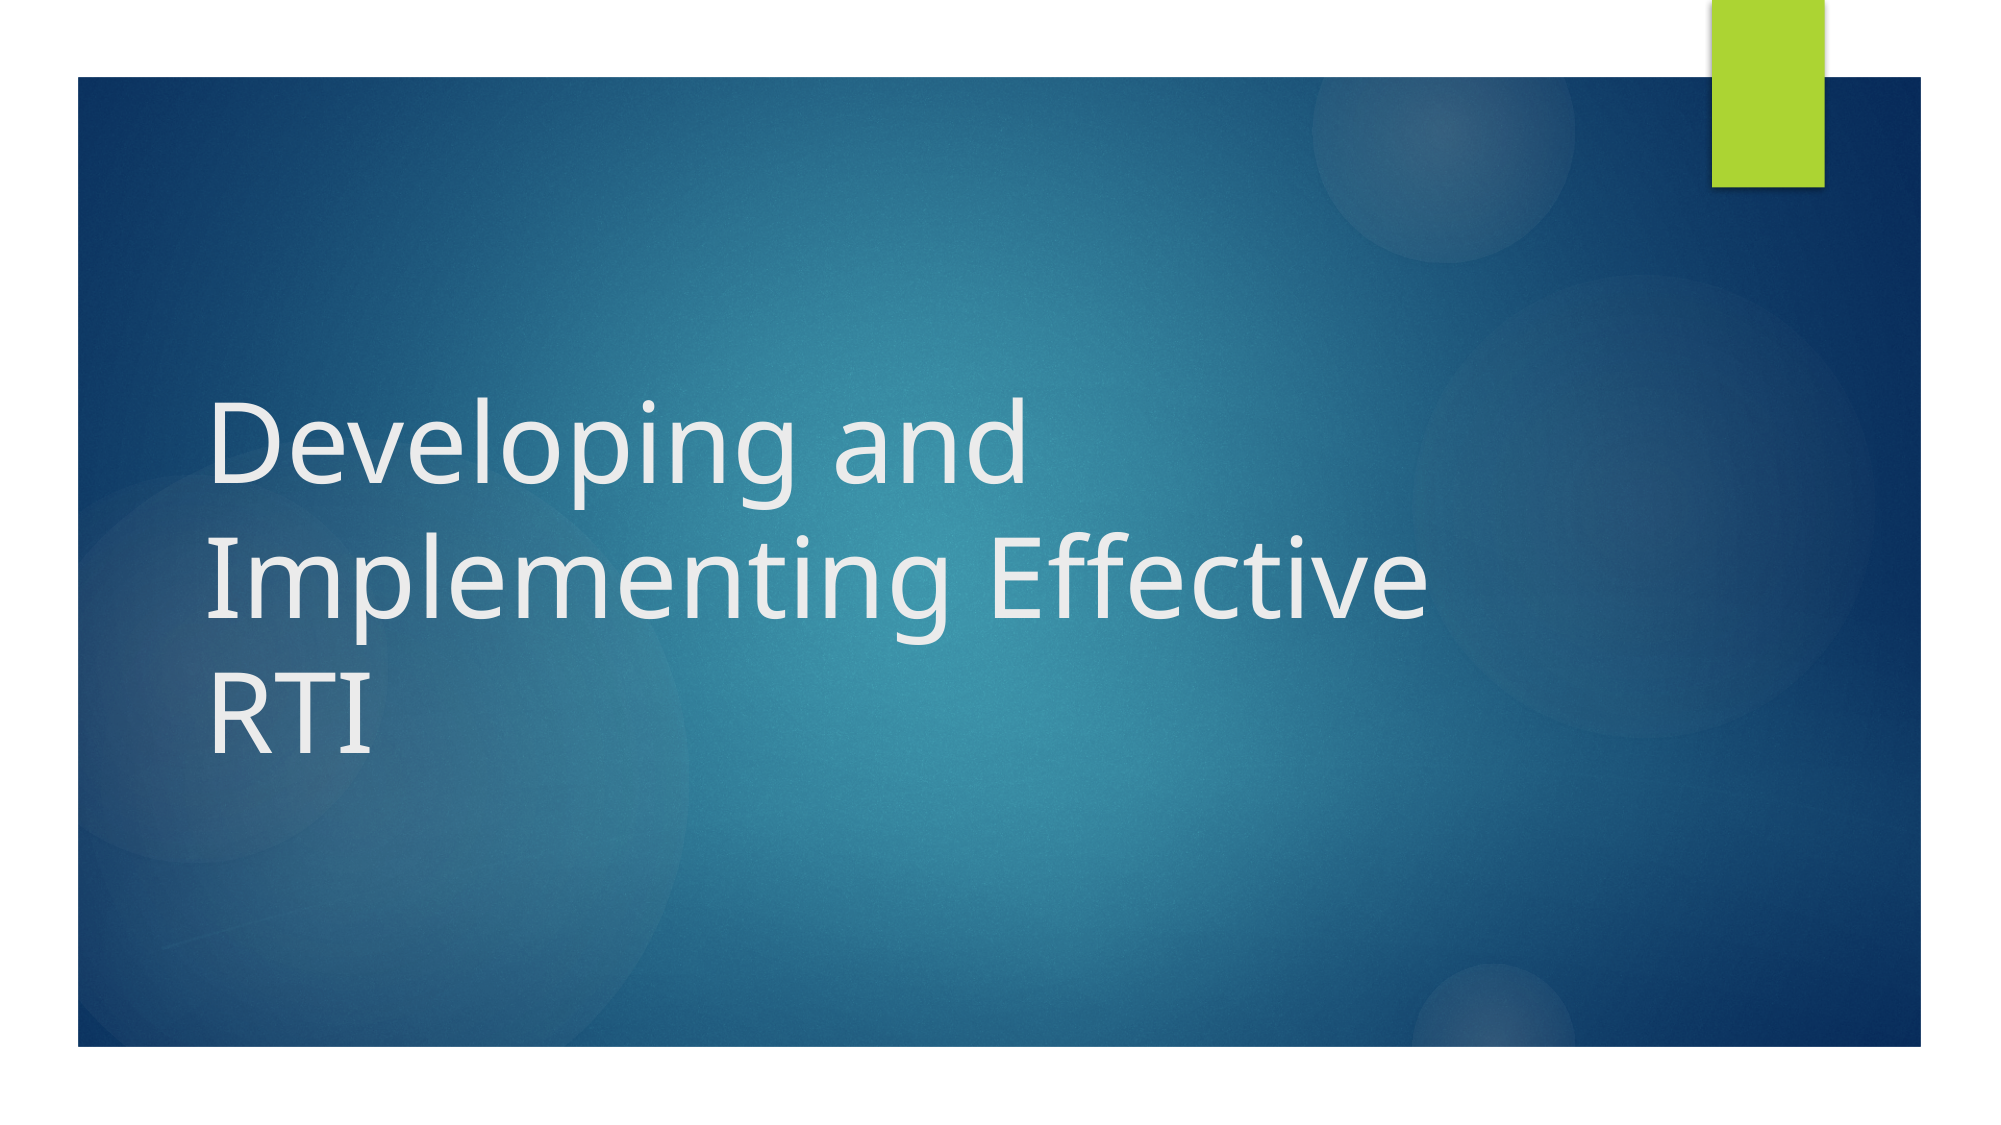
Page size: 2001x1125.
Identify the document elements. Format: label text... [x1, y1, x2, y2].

title Developing and Implementing Effective RTI [189, 344, 1638, 784]
